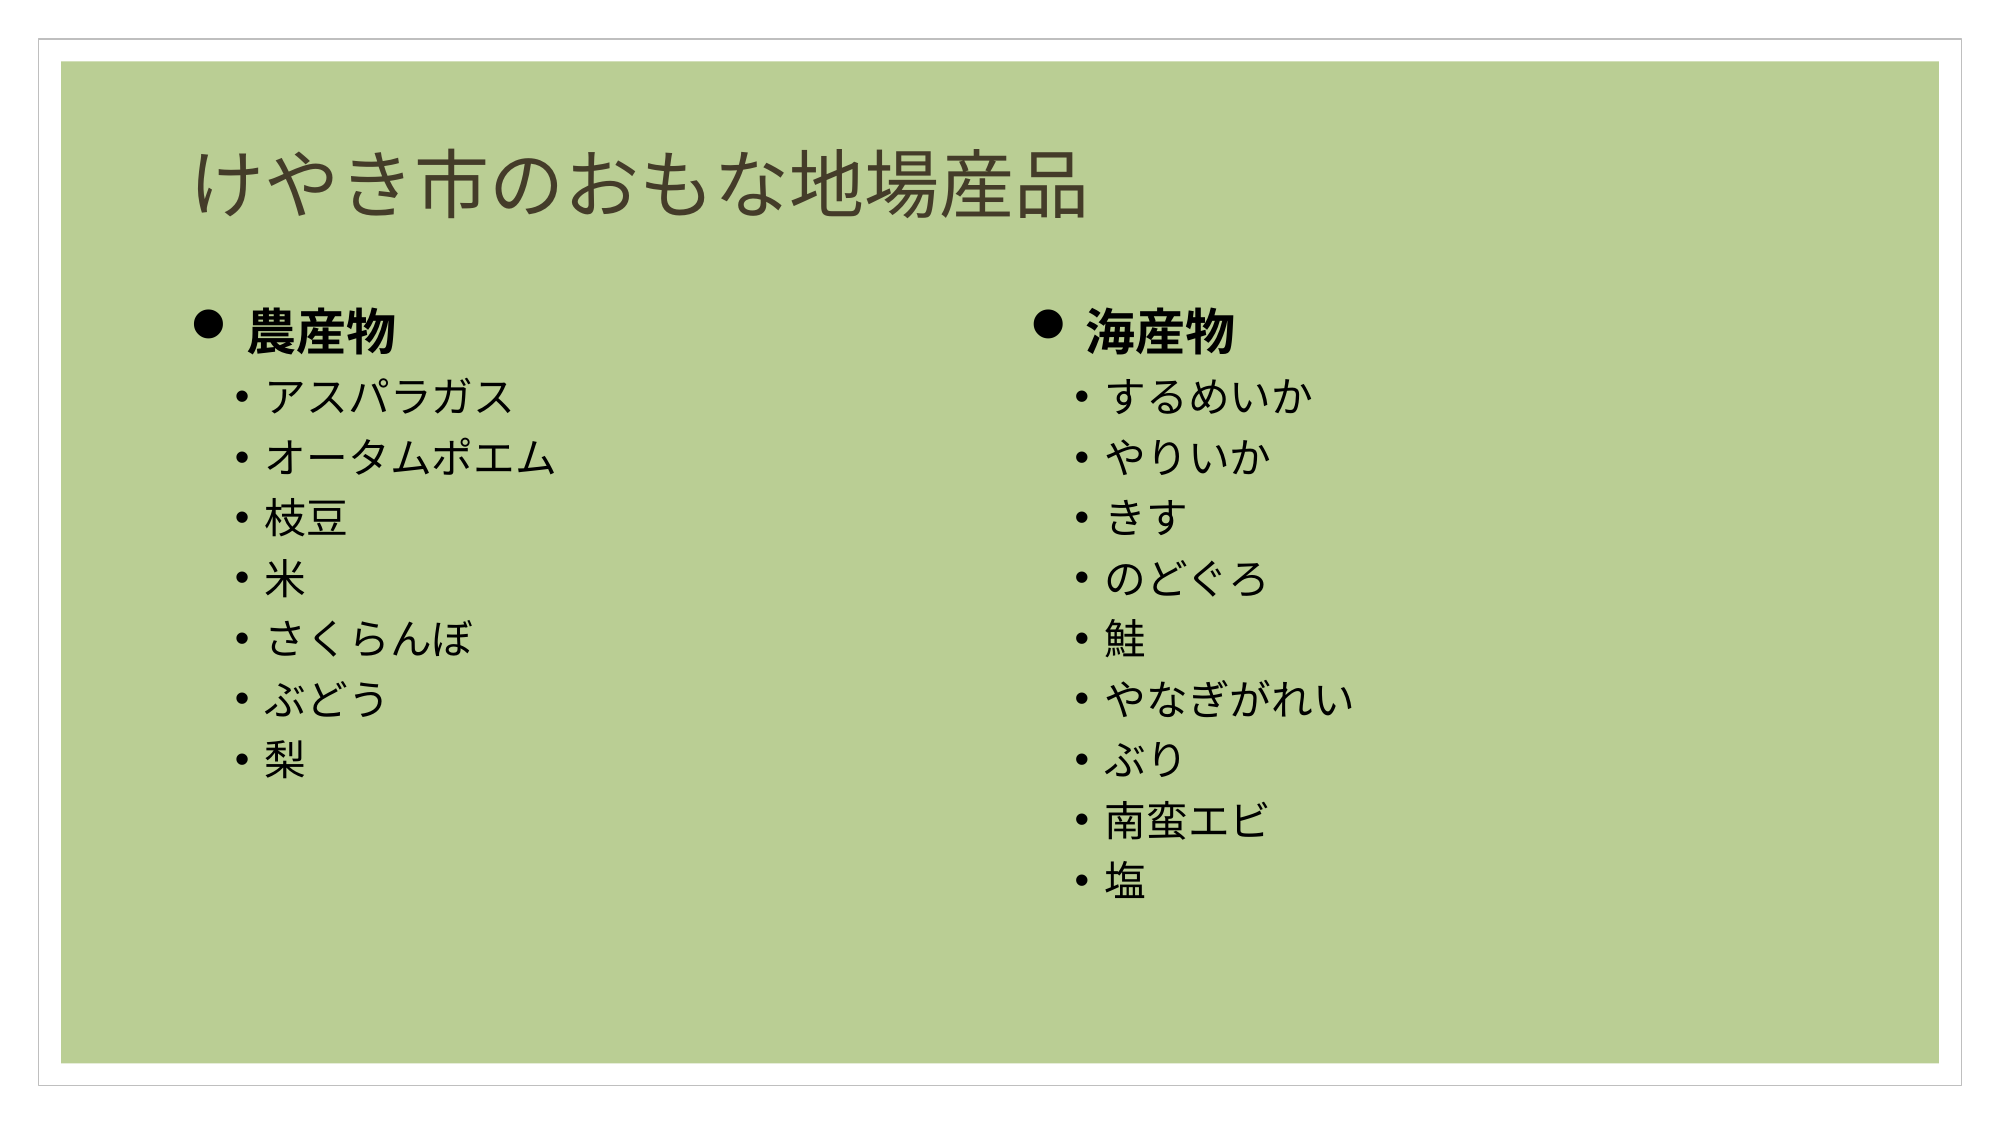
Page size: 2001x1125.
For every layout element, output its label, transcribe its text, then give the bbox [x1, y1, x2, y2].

list 農産物 アスパラガス オータムポエム 枝豆 米 さくらんぼ ぶどう 梨 海産物 するめいか やりいか きす のどぐろ 鮭 やなぎがれい ぶり 南蛮エビ 塩 [174, 293, 1825, 990]
title けやき市のおもな地場産品 [174, 105, 1825, 271]
